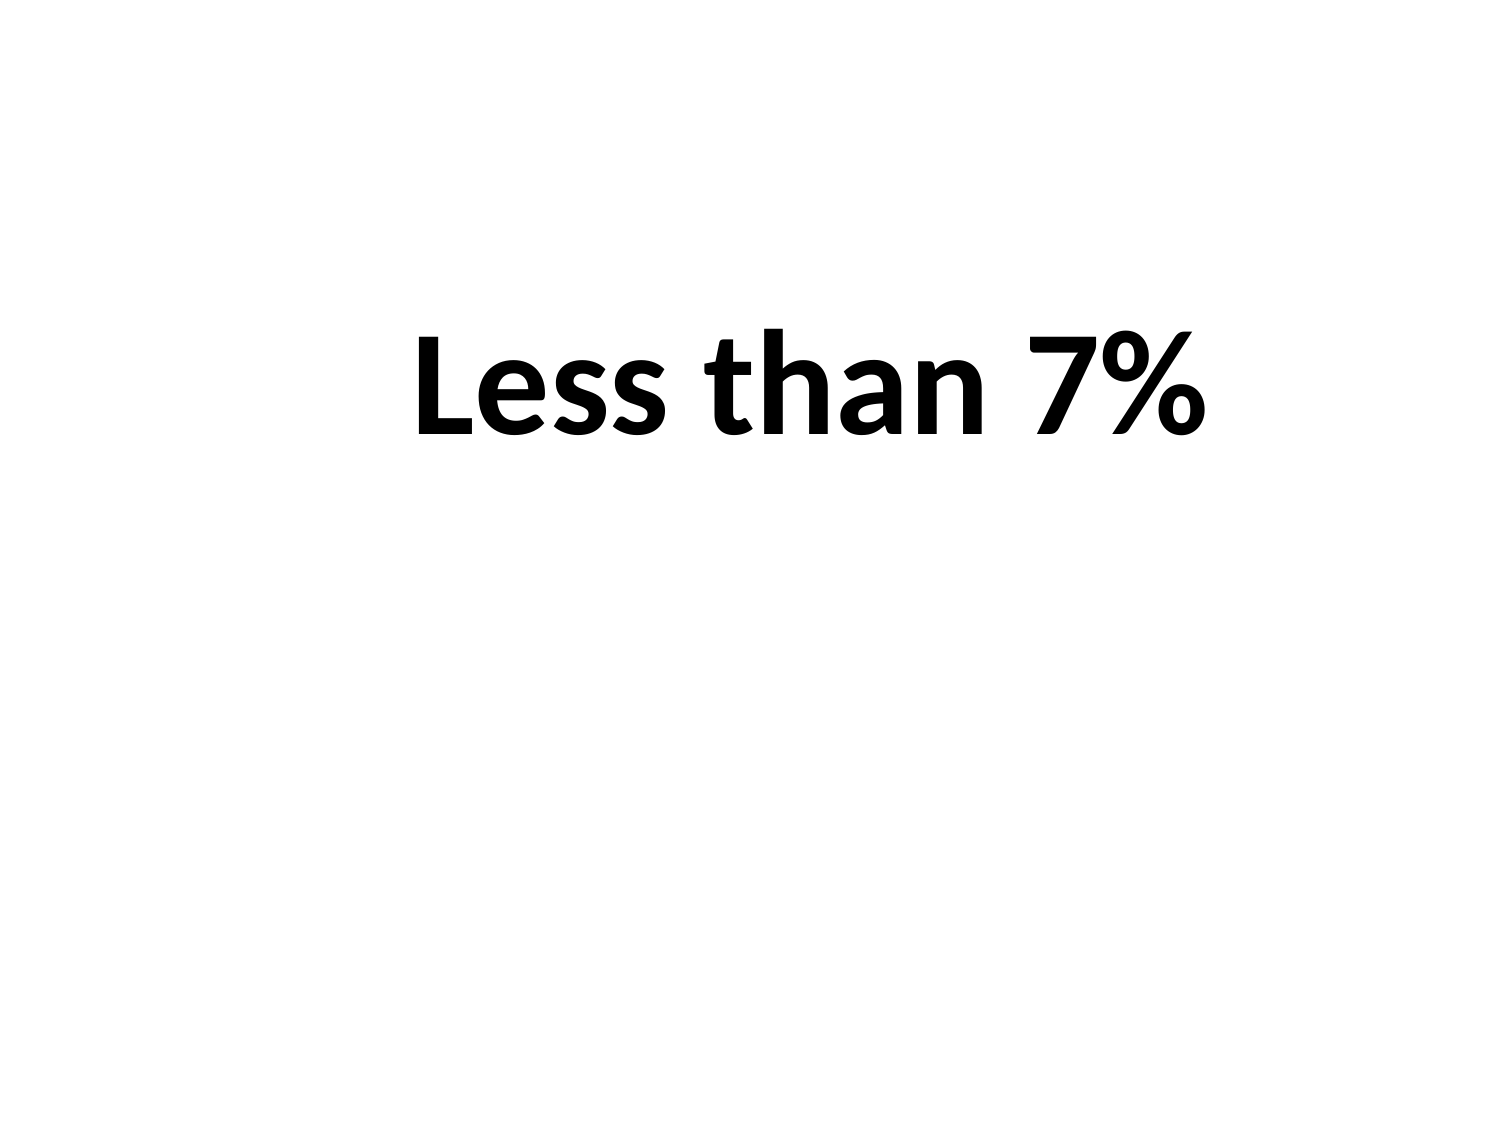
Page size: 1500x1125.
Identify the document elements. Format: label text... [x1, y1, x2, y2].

subtitle Less than 7% [171, 314, 1341, 539]
